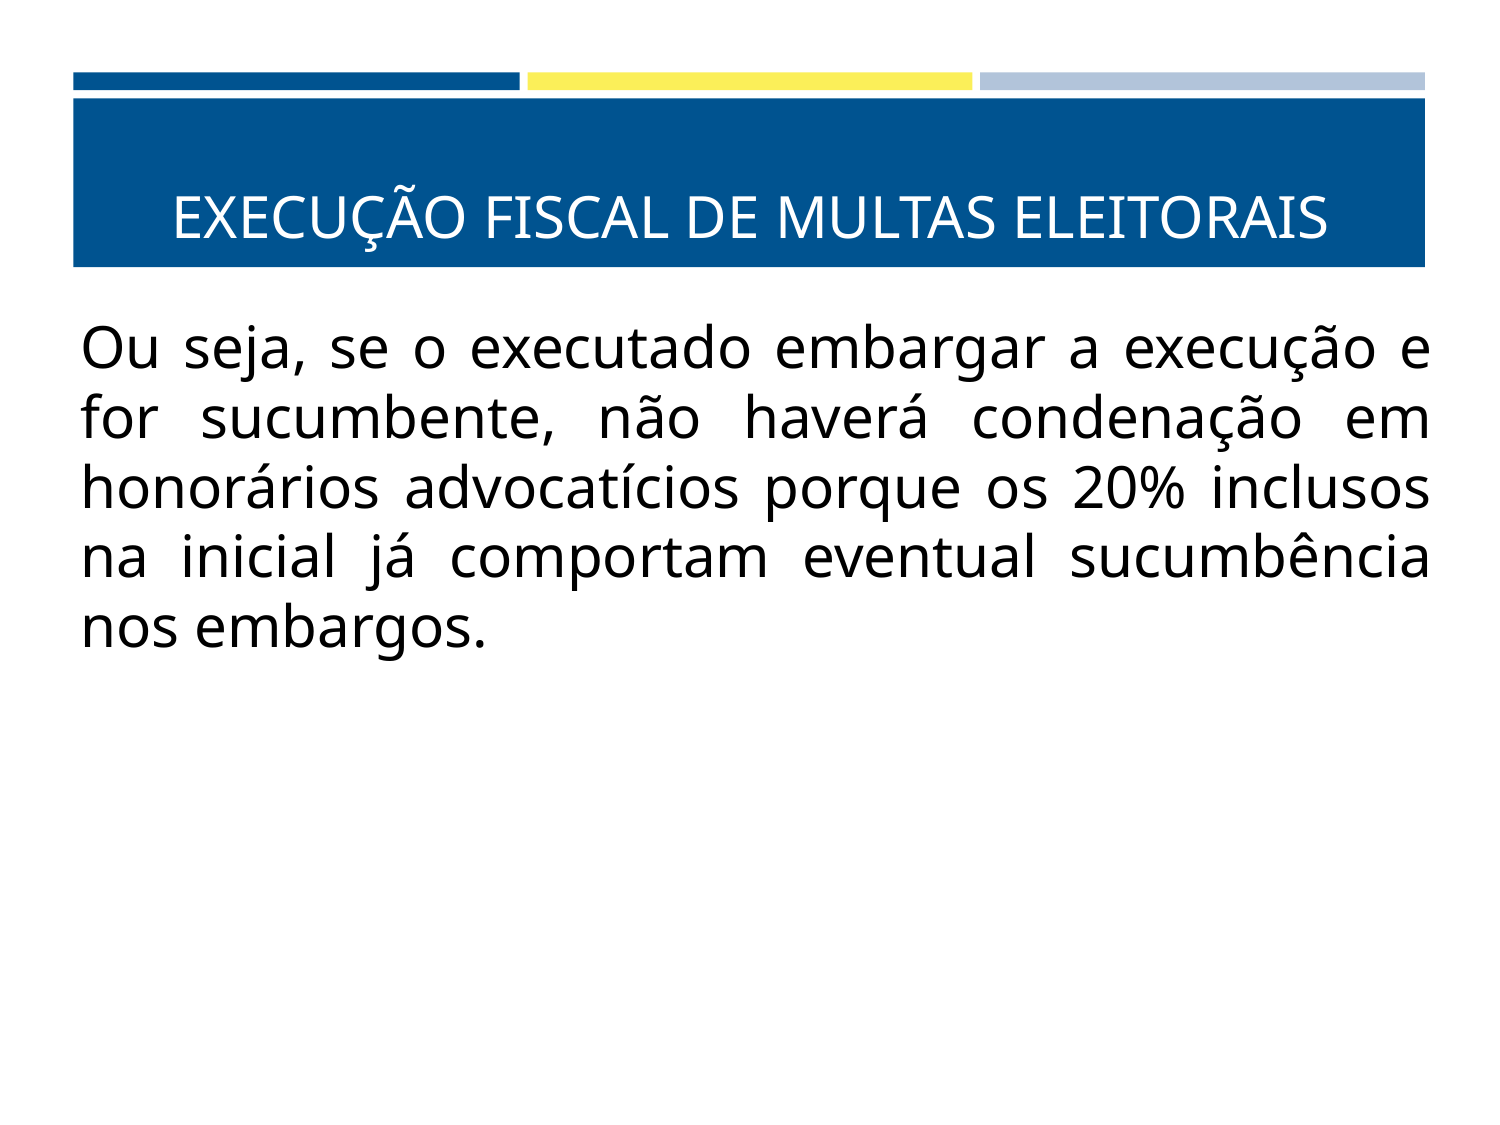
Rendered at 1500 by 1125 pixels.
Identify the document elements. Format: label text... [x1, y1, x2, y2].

list Ou seja, se o executado embargar a execução e for sucumbente, não haverá condenação em honorários advocatícios porque os 20% inclusos na inicial já comportam eventual sucumbência nos embargos. [64, 302, 1447, 1094]
title EXECUÇÃO FISCAL DE MULTAS ELEITORAIS [95, 112, 1406, 259]
